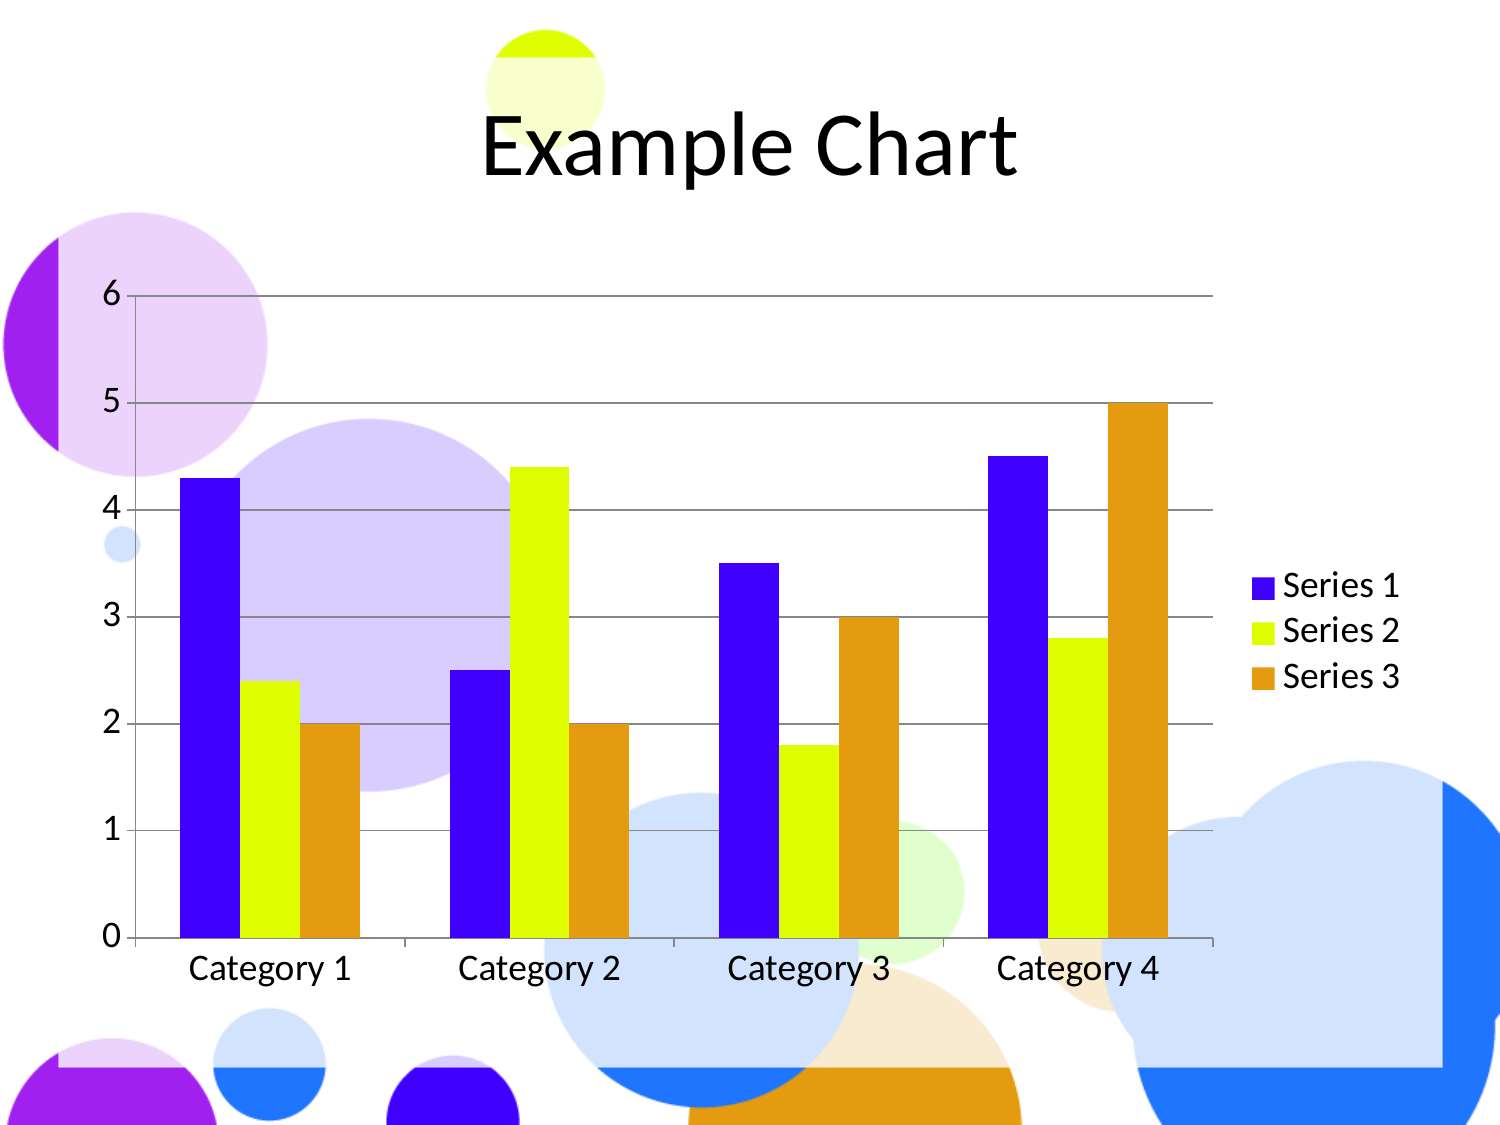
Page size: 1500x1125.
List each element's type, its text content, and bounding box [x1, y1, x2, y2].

picture [0, 0, 1500, 1125]
title Example Chart [75, 45, 1425, 233]
chart [74, 262, 1426, 1006]
